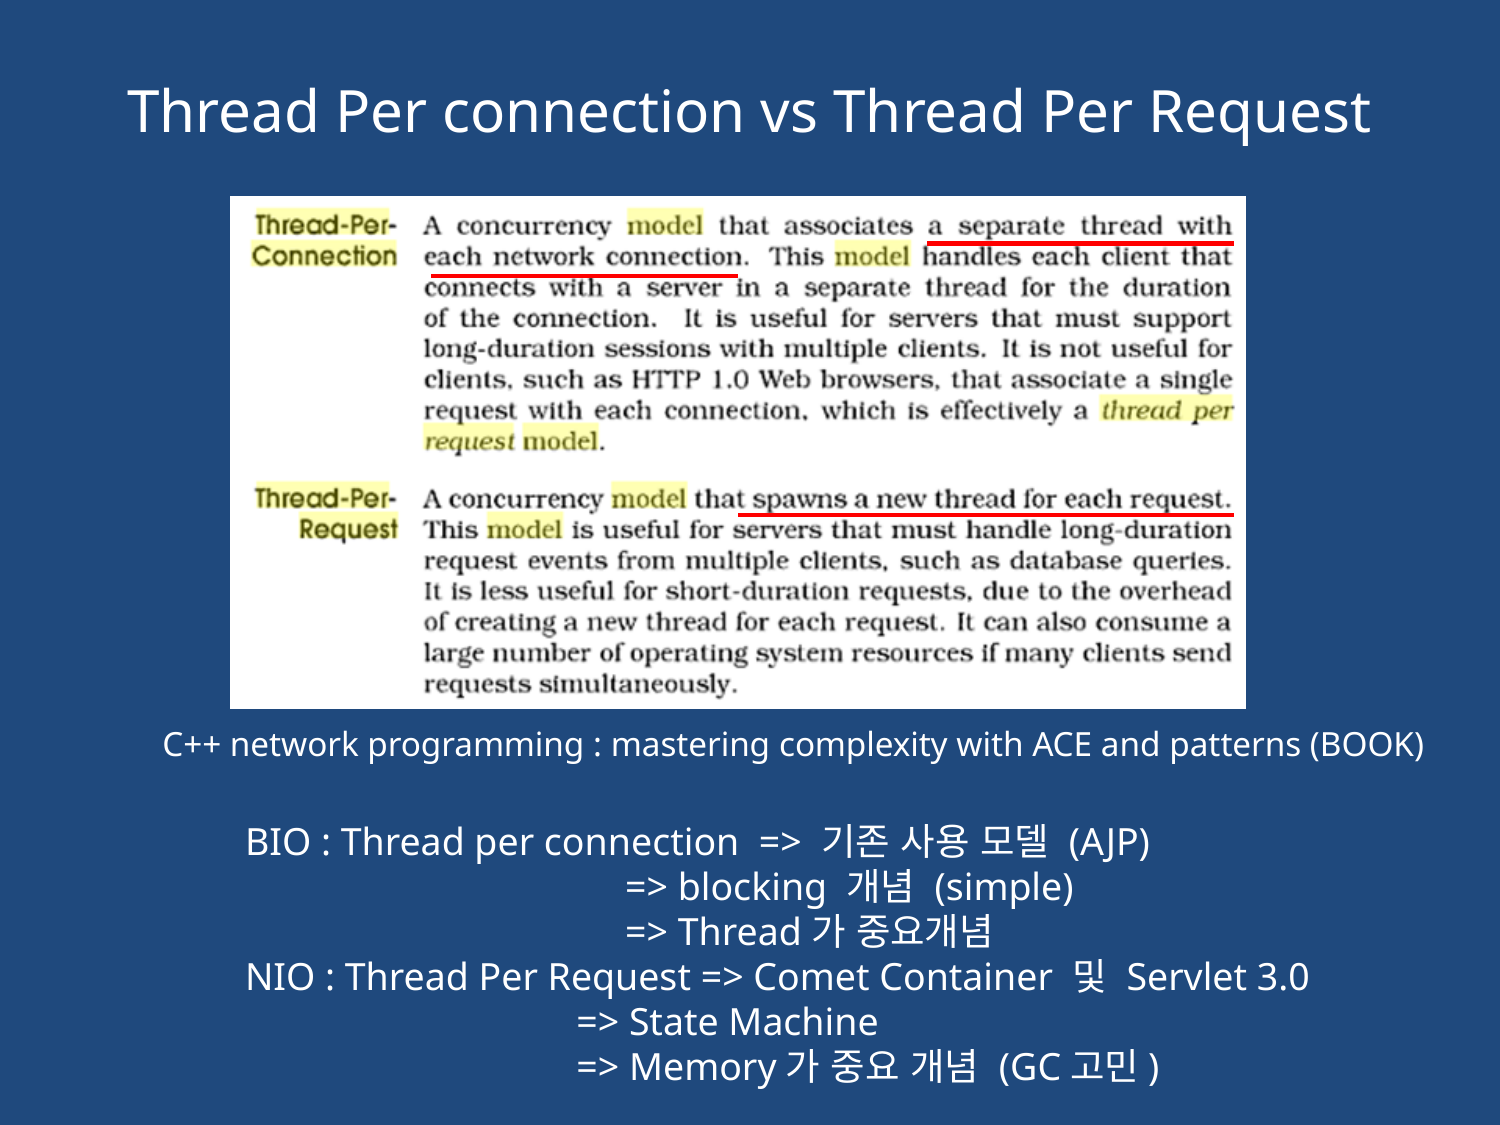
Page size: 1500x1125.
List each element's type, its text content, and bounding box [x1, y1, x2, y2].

picture [229, 195, 1247, 709]
text_box BIO : Thread per connection => 기존 사용 모델 (AJP) => blocking 개념 (simple) => Thread가 중요개념 NIO : Thread Per Request => Comet Container 및 Servlet 3.0 => State Machine => Memory가 중요 개념 (GC고민) [230, 810, 1341, 1125]
text_box C++ network programming : mastering complexity with ACE and patterns (BOOK) [147, 715, 1471, 771]
text_box Thread Per connection vs Thread Per Request [112, 66, 1387, 152]
